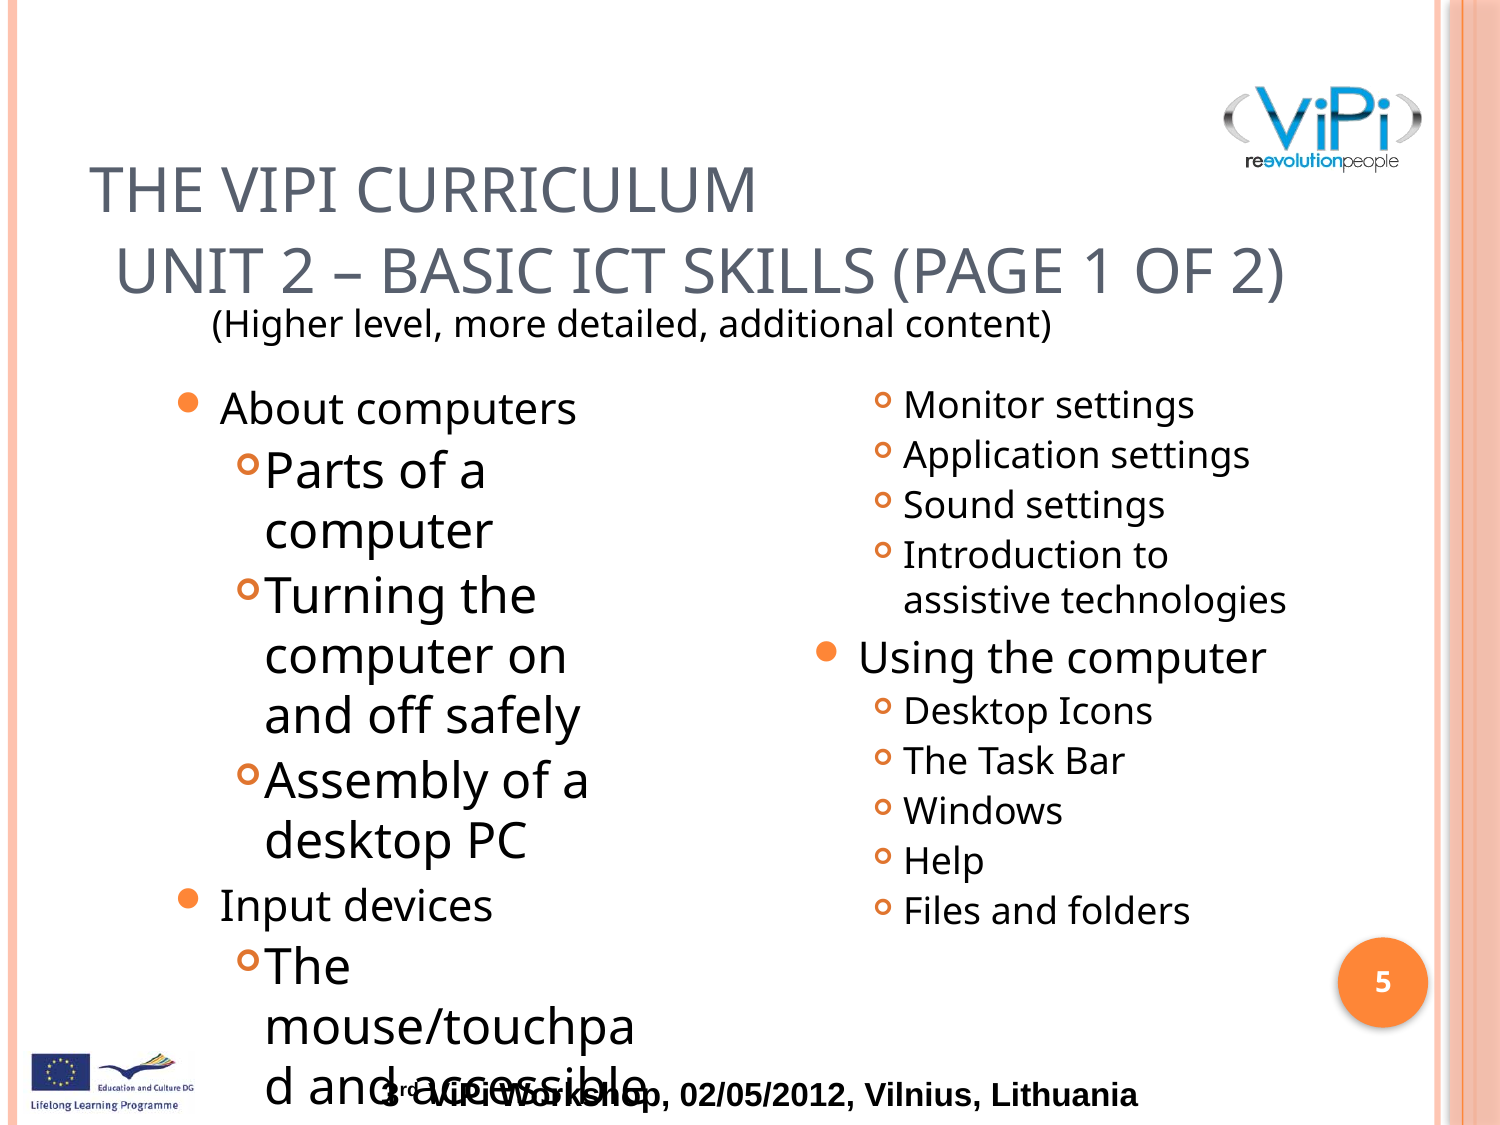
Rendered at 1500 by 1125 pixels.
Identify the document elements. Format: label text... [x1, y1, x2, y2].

title The ViPi Curriculum [75, 45, 1300, 233]
picture [1300, 78, 1423, 176]
picture [23, 1051, 195, 1114]
text_box Unit 2 – Basic ICT Skills (page 1 of 2) [99, 196, 1325, 313]
list (Higher level, more detailed, additional content) [76, 292, 1258, 353]
slide_number 5 [1333, 940, 1434, 1026]
text_box About computers Parts of a computer Turning the computer on and off safely Assembly of a desktop PC Input devices The mouse/touchpad and accessible alternatives The keyboard The Touchscreen Output Devices Display settings [99, 373, 681, 1087]
text_box Monitor settings Application settings Sound settings Introduction to assistive technologies Using the computer Desktop Icons The Task Bar Windows Help Files and folders [738, 373, 1319, 1081]
